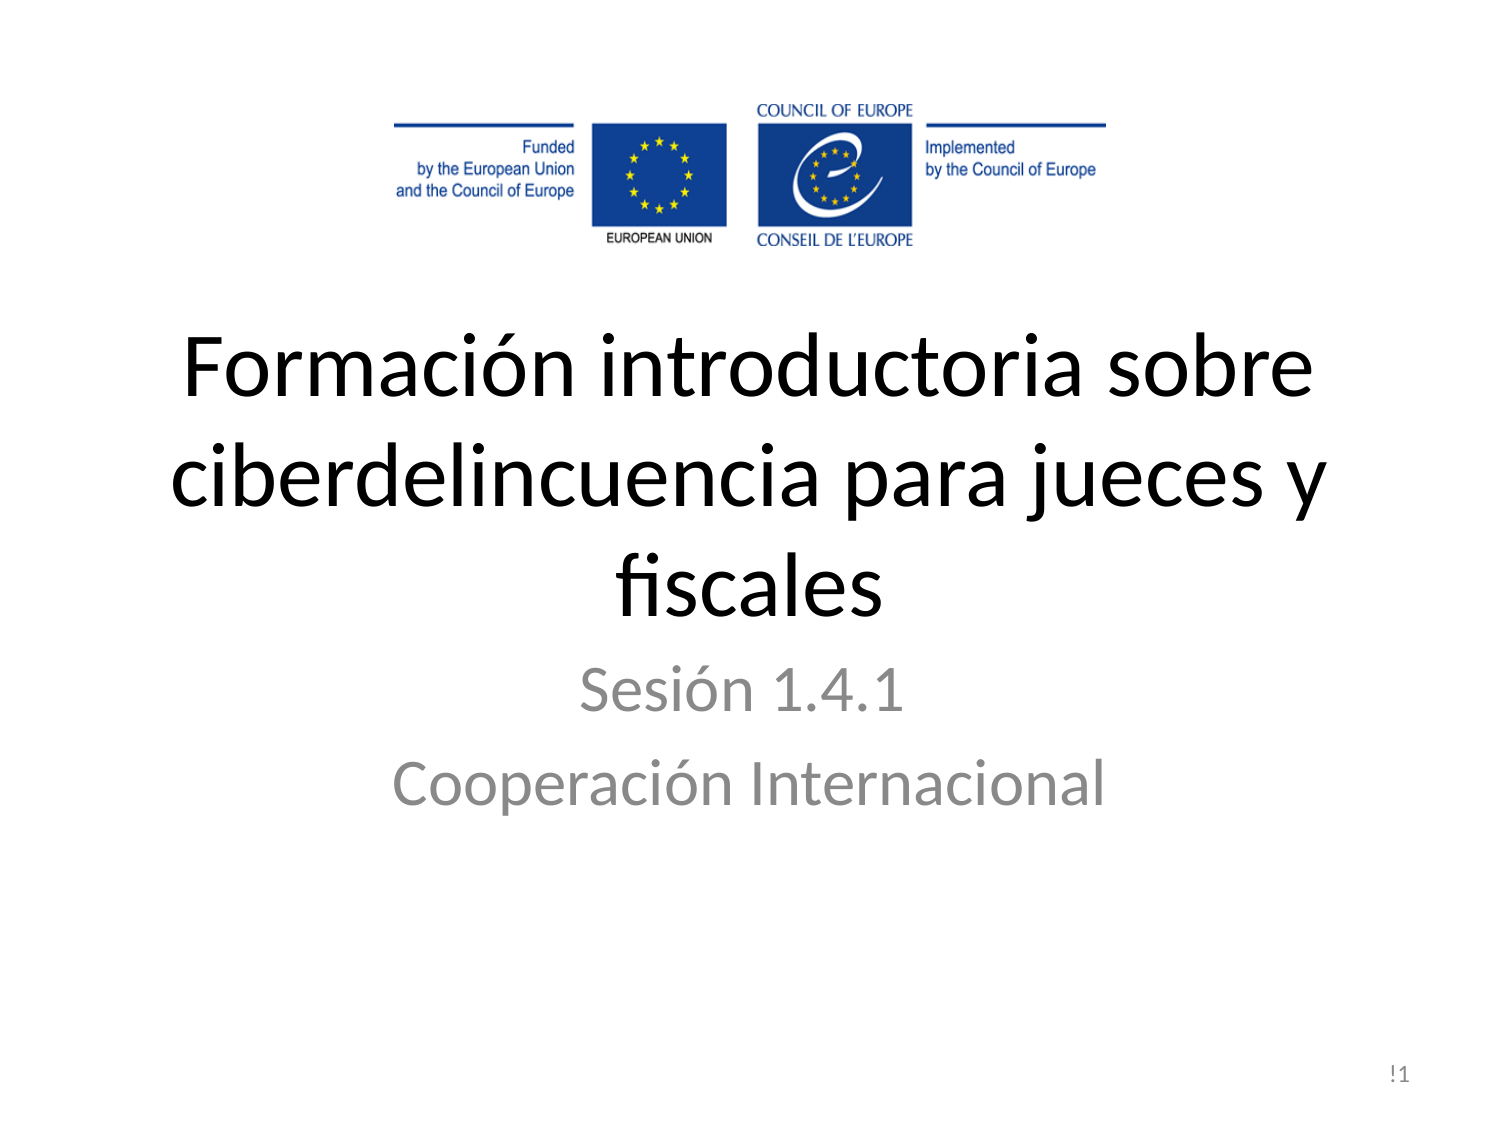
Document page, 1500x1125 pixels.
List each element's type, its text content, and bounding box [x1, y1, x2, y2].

picture [394, 104, 1106, 247]
slide_number !1 [1074, 1042, 1425, 1103]
title Formación introductoria sobre ciberdelincuencia para jueces y fiscales [112, 349, 1388, 591]
subtitle Sesión 1.4.1 Cooperación Internacional [225, 637, 1275, 925]
